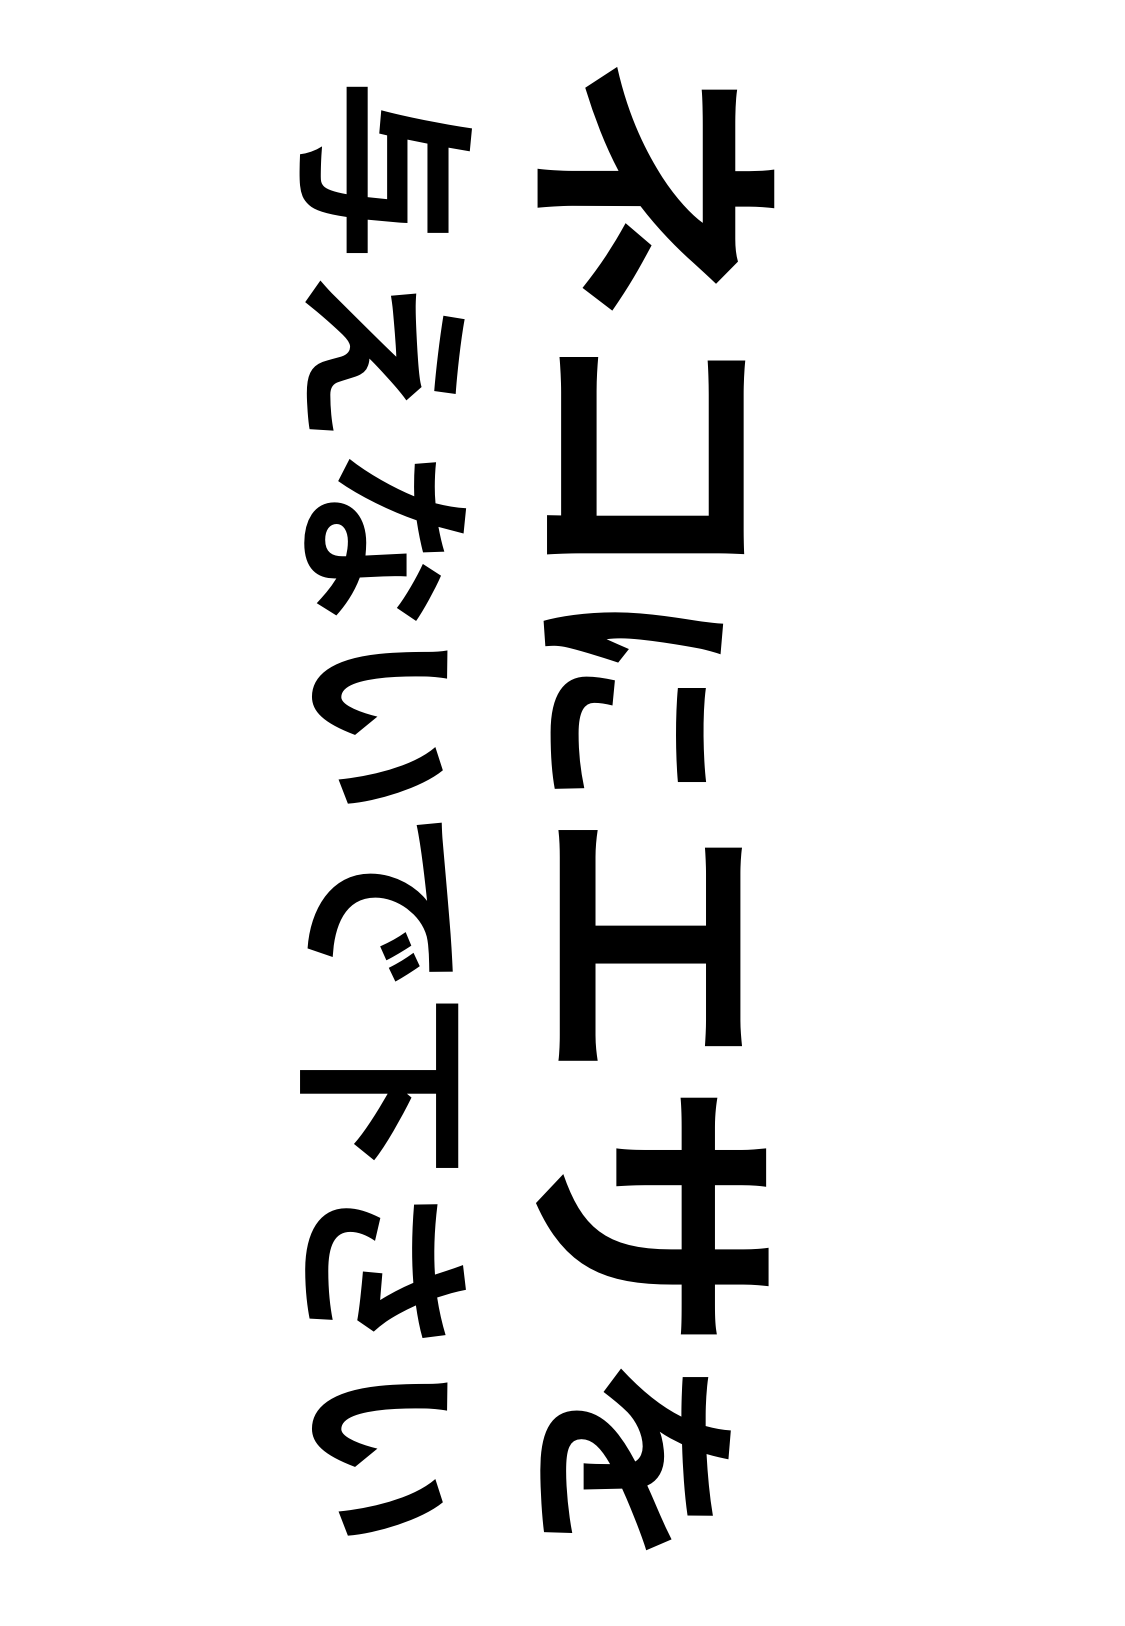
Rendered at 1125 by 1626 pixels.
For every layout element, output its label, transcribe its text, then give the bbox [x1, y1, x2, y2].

text_box ネコにエサを 与えないで下さい [272, 0, 853, 1625]
